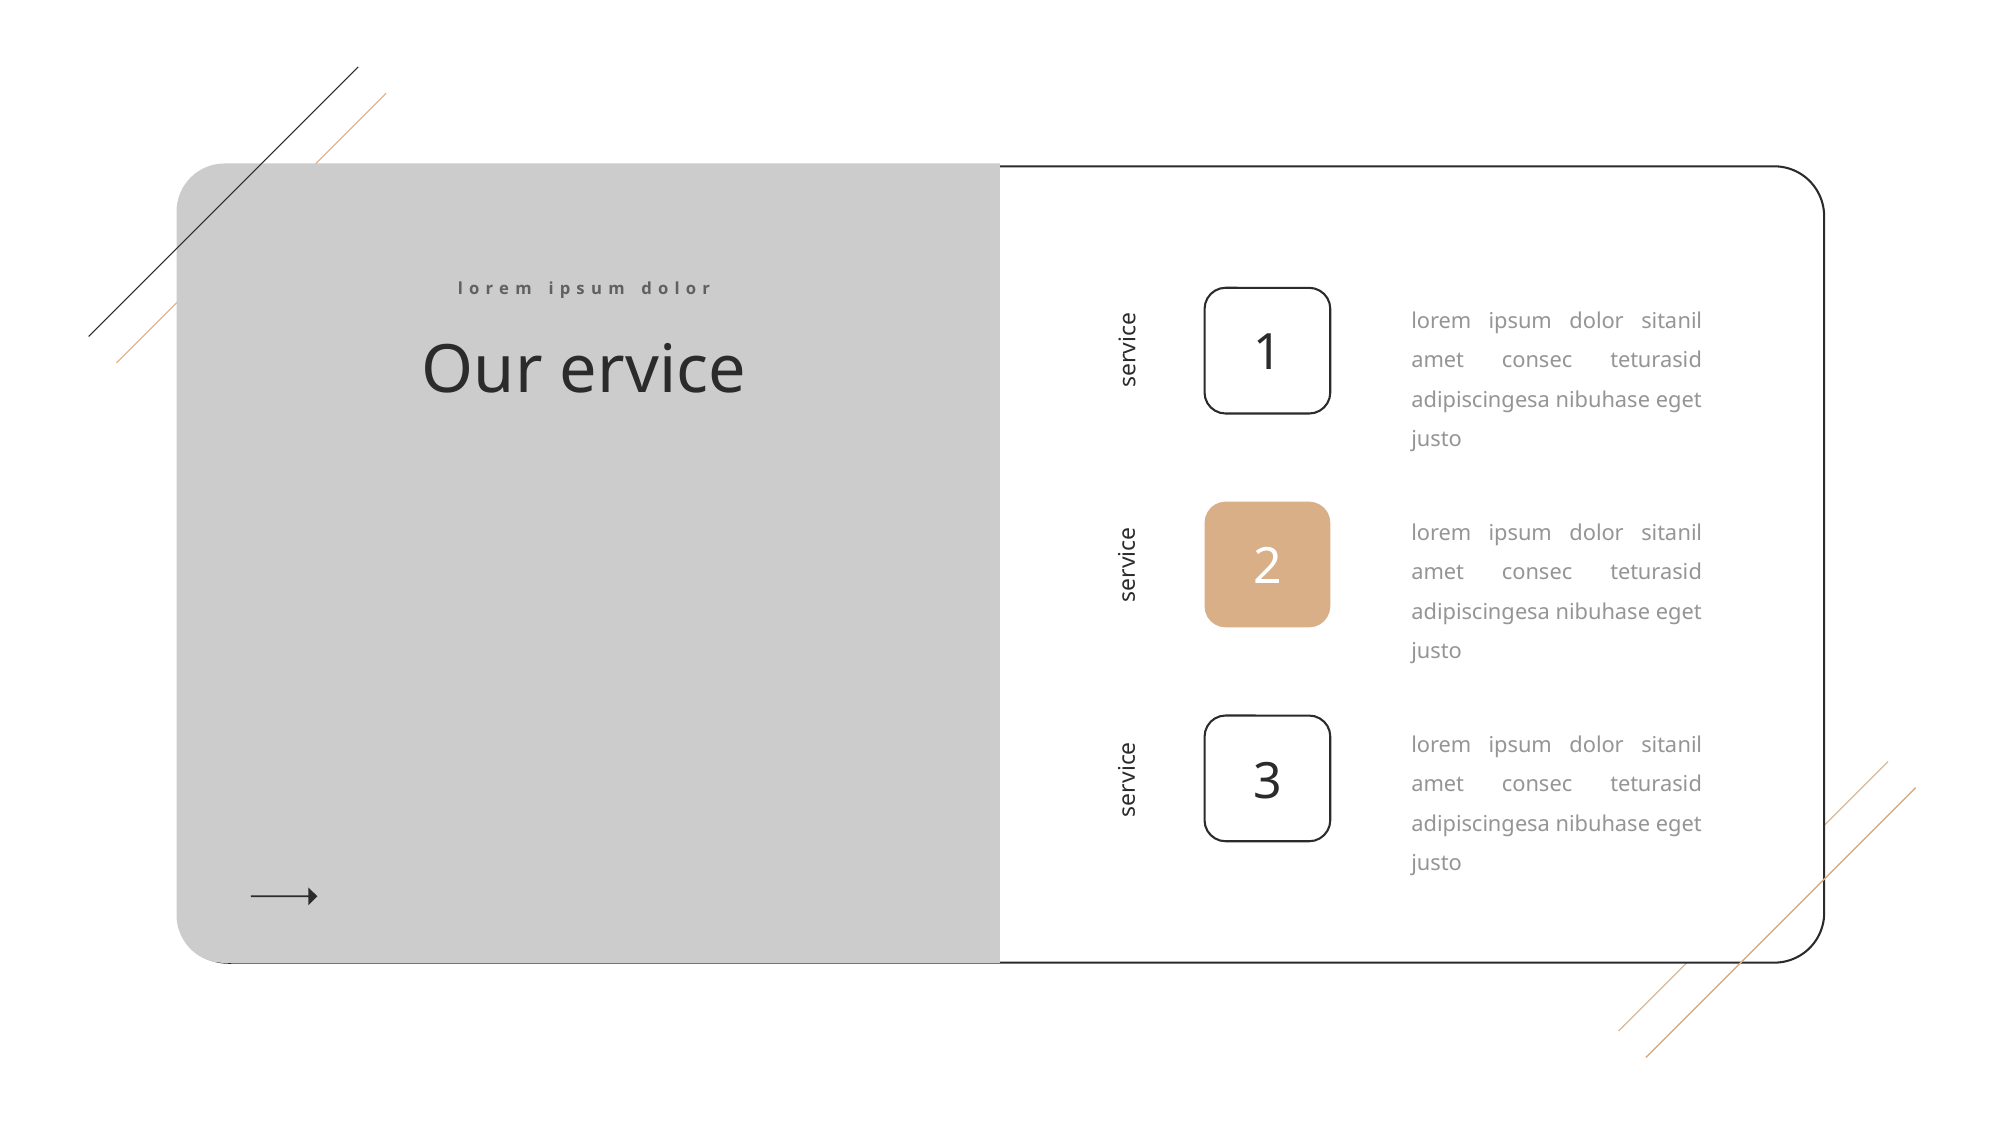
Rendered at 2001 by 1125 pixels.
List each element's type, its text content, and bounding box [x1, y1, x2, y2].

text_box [1645, 787, 1916, 1058]
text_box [88, 66, 359, 337]
text_box lorem ipsum dolor sitanil amet consec teturasid adipiscingesa nibuhase eget justo [1396, 710, 1717, 883]
text_box [1203, 714, 1332, 843]
picture [176, 163, 1000, 963]
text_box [1104, 498, 1717, 629]
text_box 3 [1204, 741, 1331, 817]
text_box [249, 884, 319, 908]
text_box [304, 260, 864, 415]
text_box service [1104, 715, 1147, 844]
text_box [1105, 286, 1717, 416]
